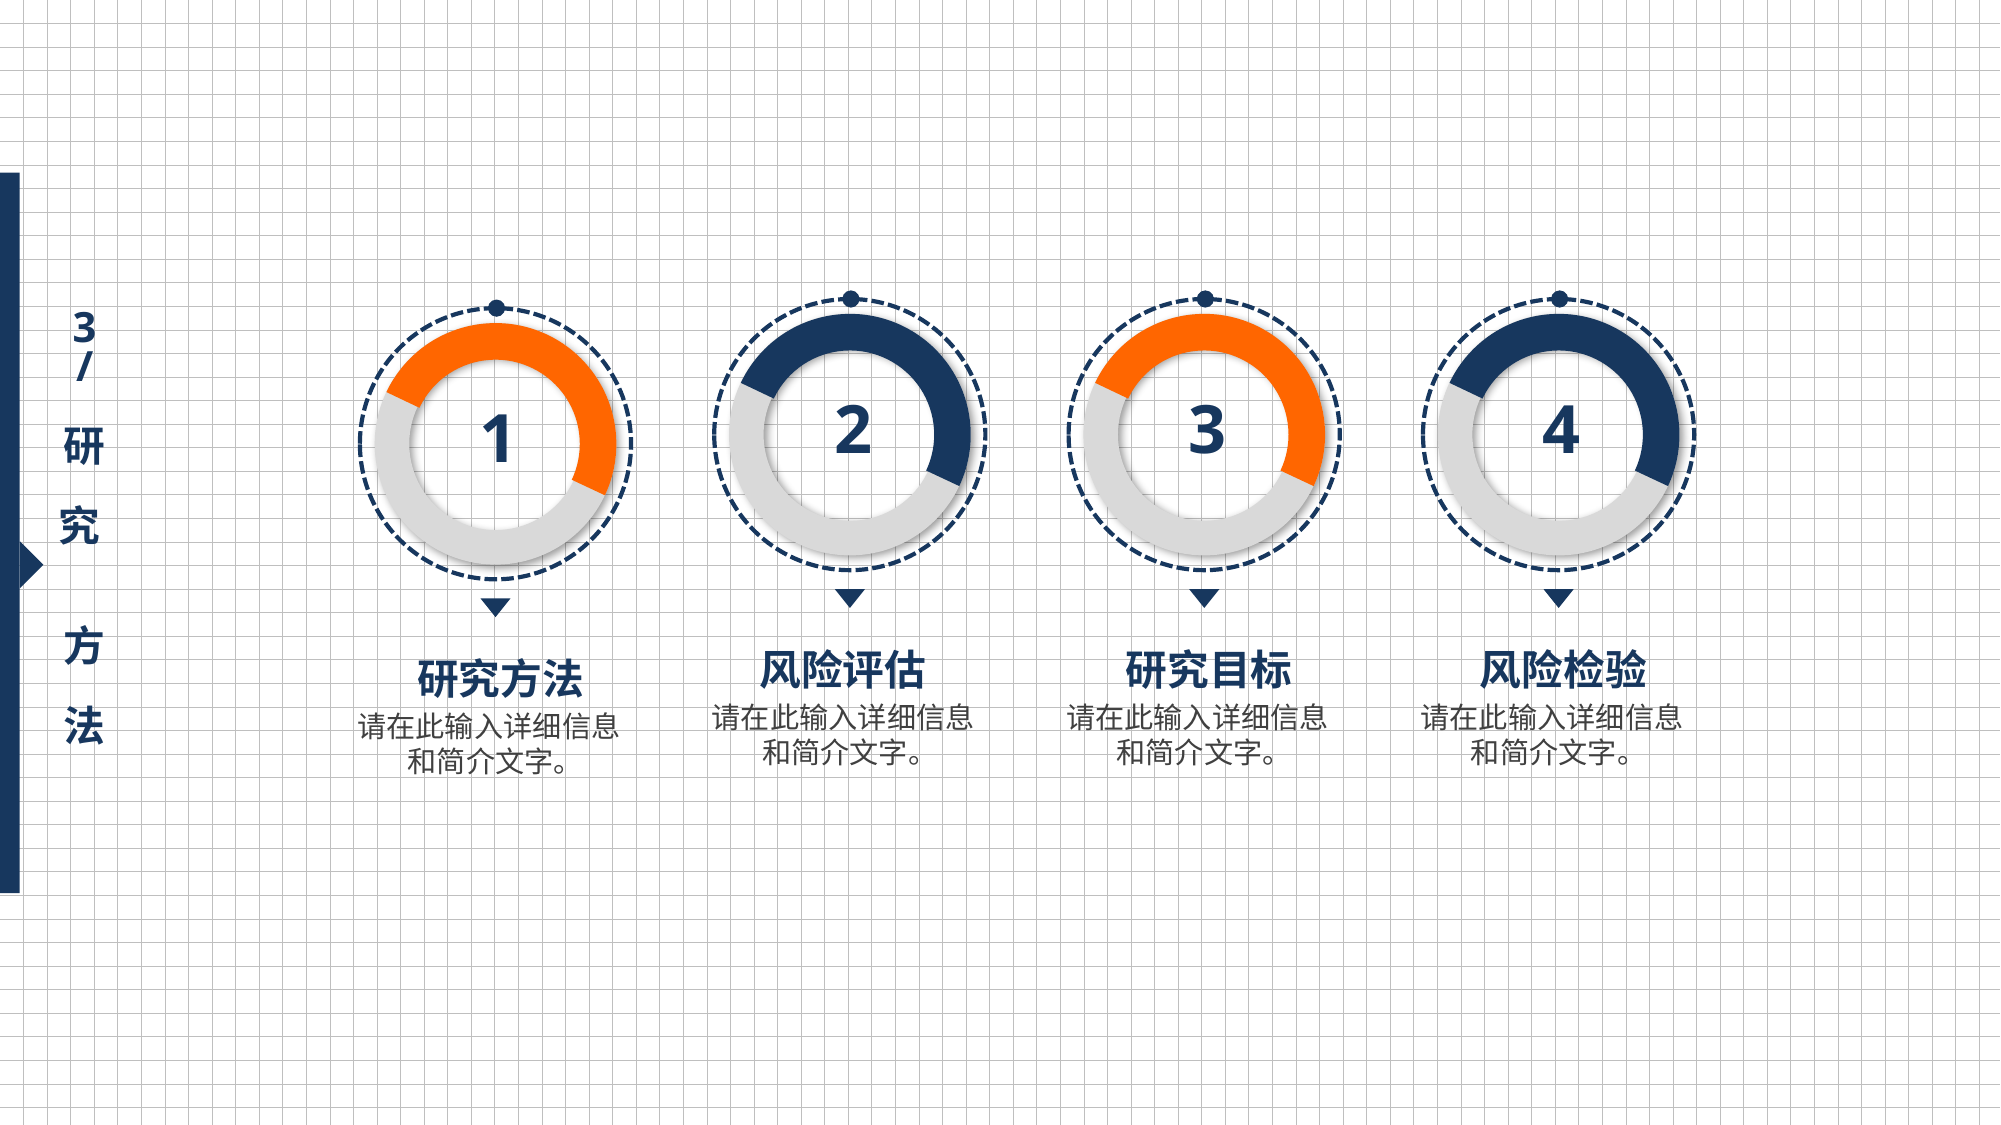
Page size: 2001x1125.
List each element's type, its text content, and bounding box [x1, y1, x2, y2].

text_box 请在此输入详细信息 和简介文字。 [682, 691, 1018, 777]
text_box [357, 306, 634, 582]
text_box 请在此输入详细信息 和简介文字。 [1391, 691, 1727, 777]
text_box 研究方法 [663, 701, 682, 710]
text_box [832, 587, 867, 611]
text_box [1551, 290, 1568, 299]
text_box [1420, 296, 1697, 573]
text_box 研究目标 [1016, 645, 1371, 701]
text_box [488, 299, 505, 308]
text_box [712, 296, 988, 573]
text_box 请在此输入详细信息 和简介文字。 [1036, 691, 1372, 777]
text_box [478, 596, 513, 620]
text_box [1541, 587, 1576, 611]
text_box [1187, 587, 1222, 611]
text_box 风险检验 [1371, 645, 1757, 701]
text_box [0, 172, 44, 894]
text_box 风险评估 [650, 645, 1016, 701]
text_box 3 / 研 究 方 法 [48, 302, 127, 758]
text_box [1197, 290, 1214, 299]
text_box 研究方法 [307, 655, 650, 710]
text_box [842, 290, 860, 299]
text_box [1066, 296, 1342, 573]
text_box 请在此输入详细信息 和简介文字。 [328, 701, 663, 786]
